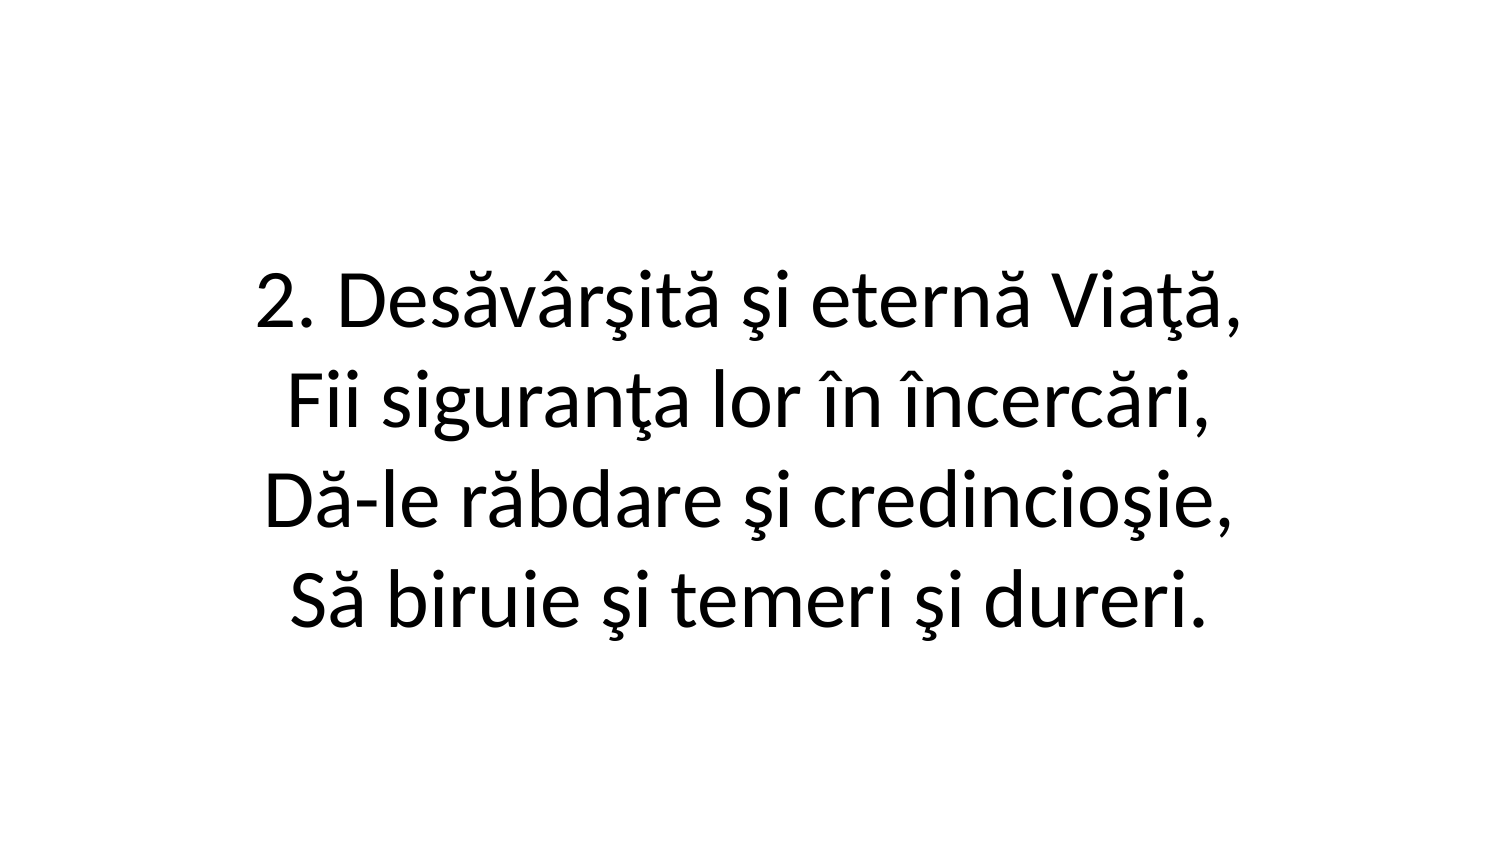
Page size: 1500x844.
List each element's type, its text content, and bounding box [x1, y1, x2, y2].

text_box 2. Desăvârşită şi eternă Viaţă, Fii siguranţa lor în încercări, Dă-le răbdare şi credincioşie, Să biruie şi temeri şi dureri. [239, 192, 1261, 652]
